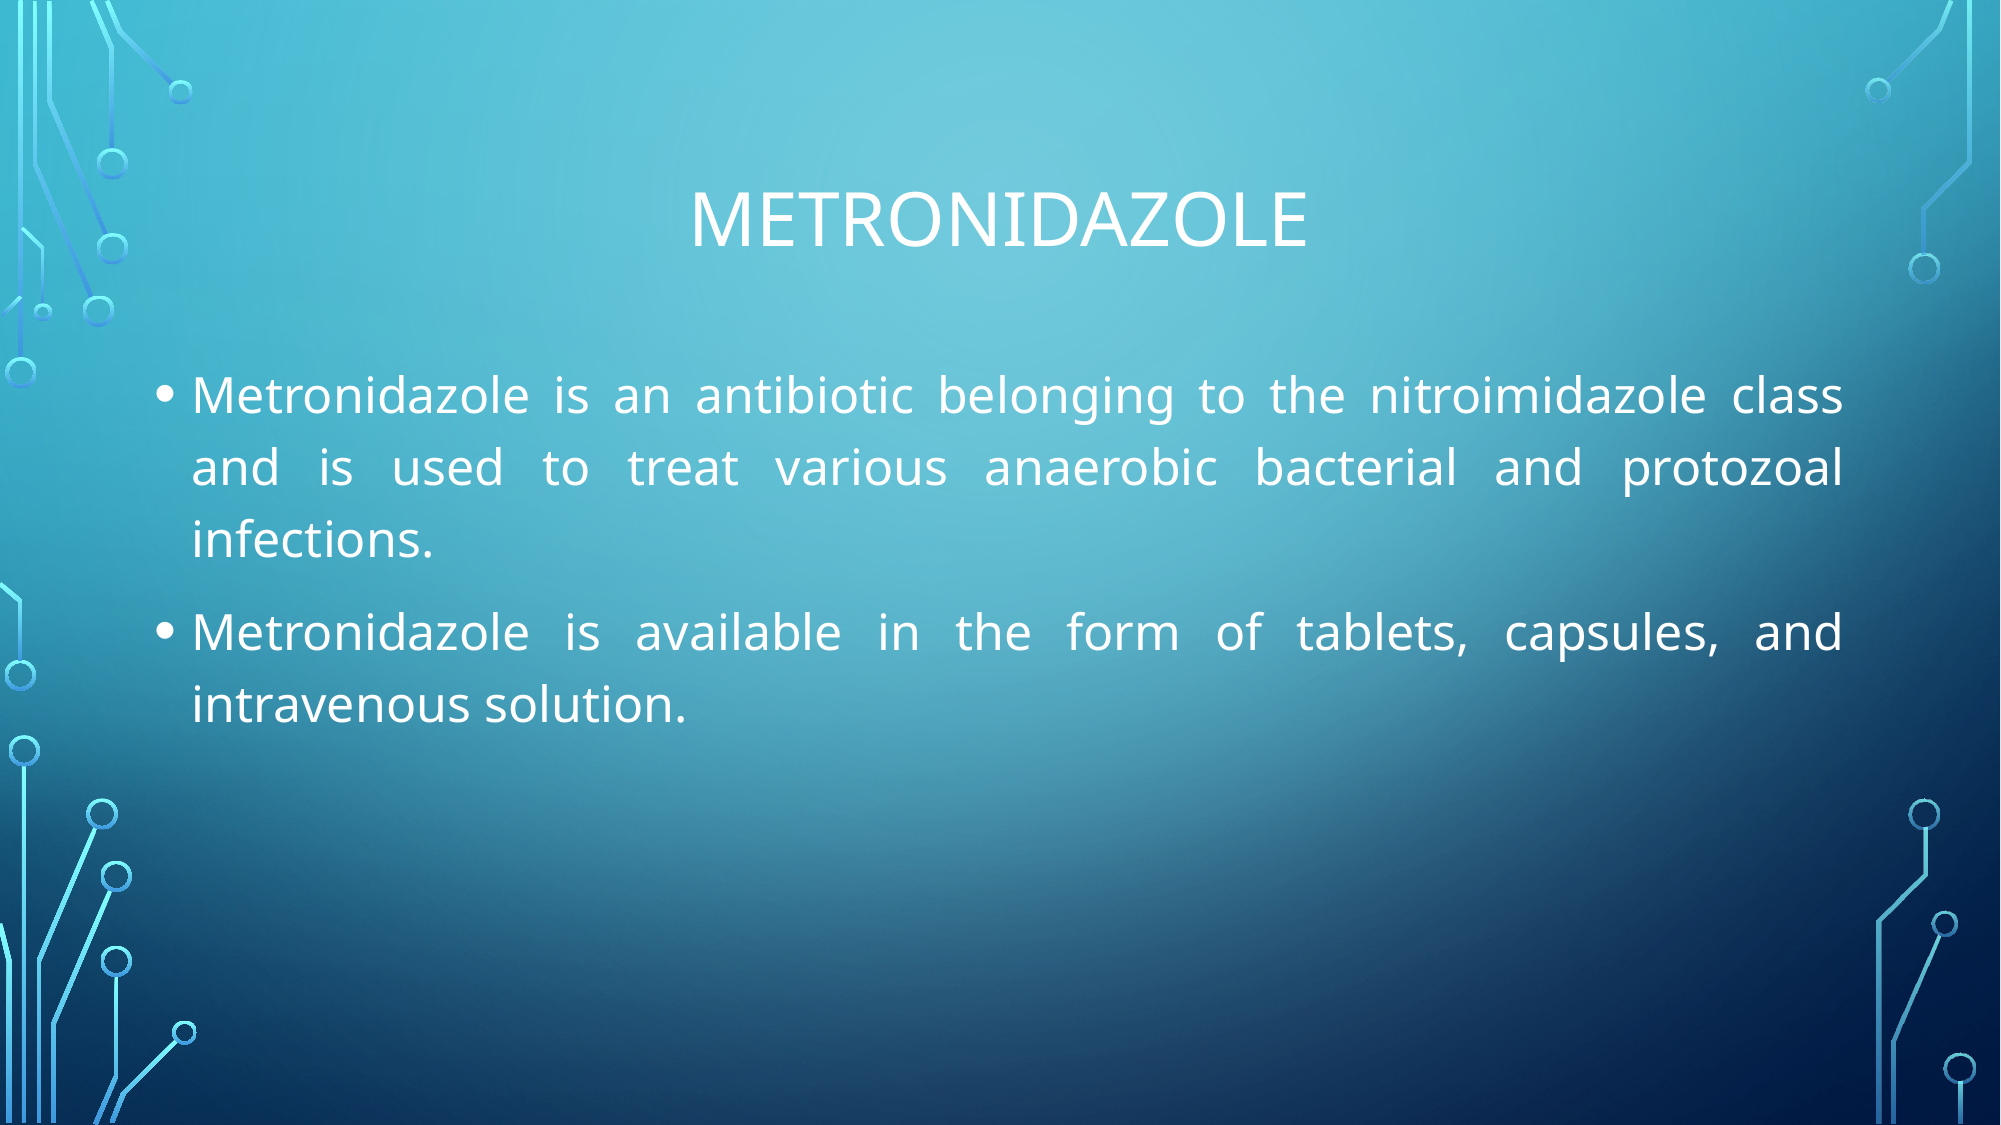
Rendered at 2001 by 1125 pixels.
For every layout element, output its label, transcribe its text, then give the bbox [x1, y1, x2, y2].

list Metronidazole is an antibiotic belonging to the nitroimidazole class and is used to treat various anaerobic bacterial and protozoal infections. Metronidazole is available in the form of tablets, capsules, and intravenous solution. [139, 343, 1861, 905]
title Metronidazole [187, 101, 1813, 343]
